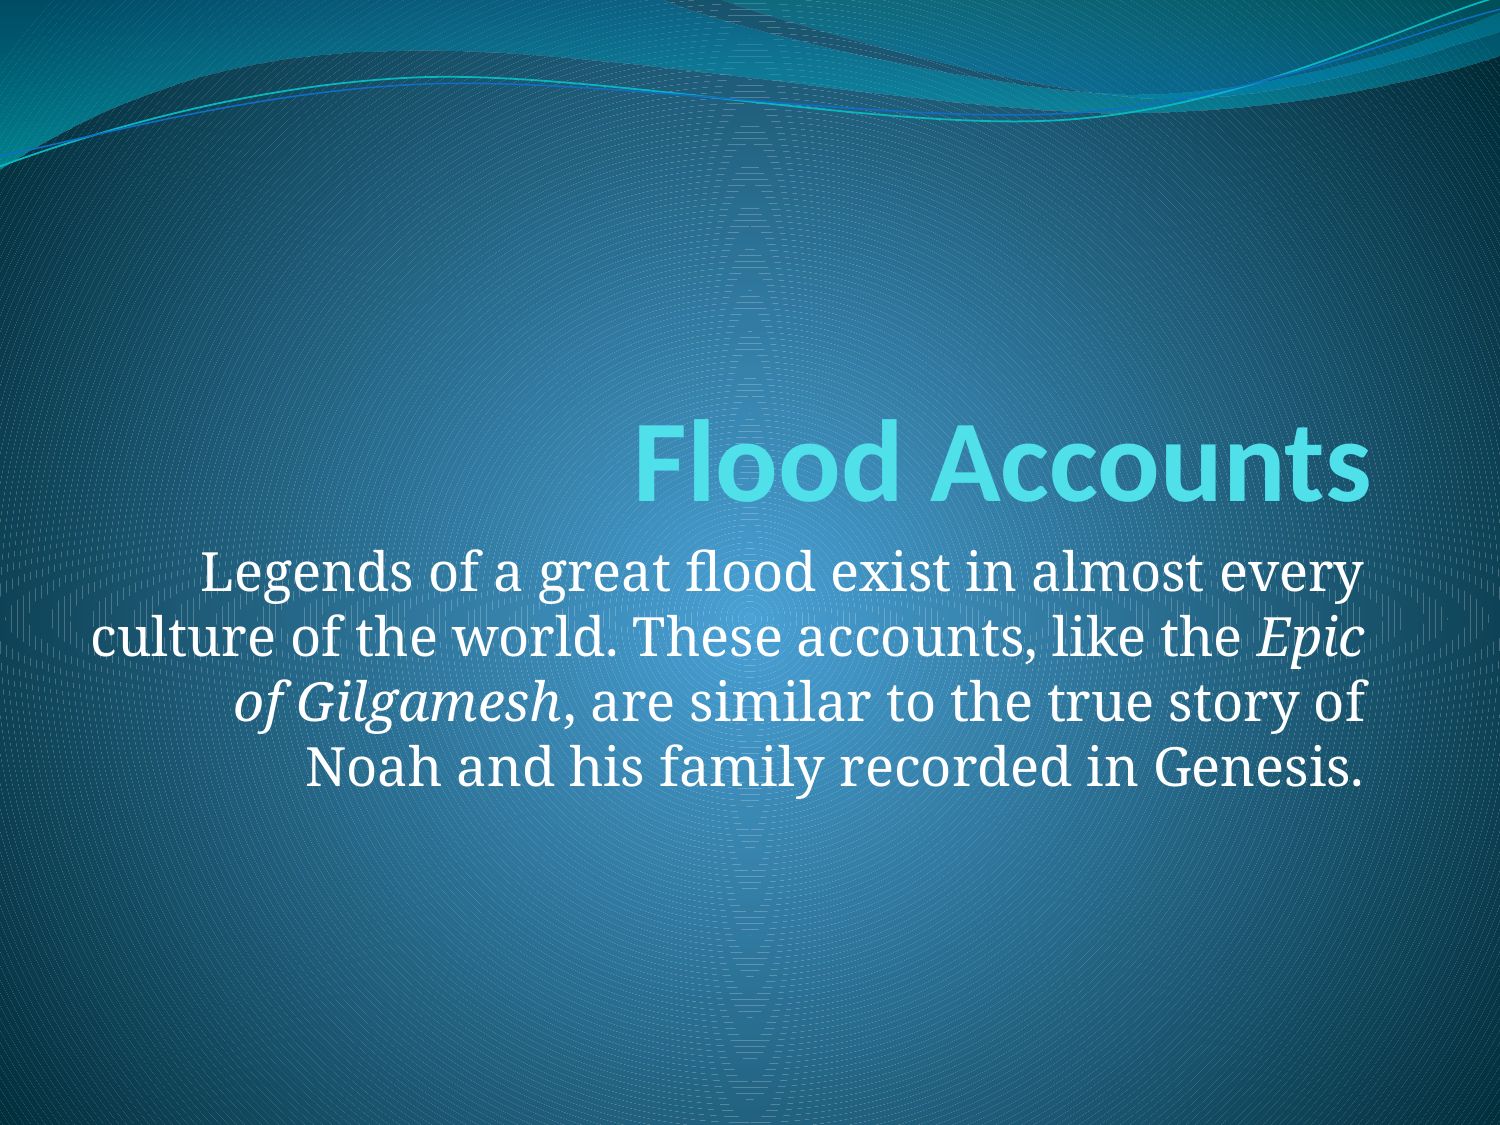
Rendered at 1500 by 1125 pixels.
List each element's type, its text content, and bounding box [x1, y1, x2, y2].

subtitle Legends of a great flood exist in almost every culture of the world. These accounts, like the Epic of Gilgamesh, are similar to the true story of Noah and his family recorded in Genesis. [87, 529, 1376, 818]
title Flood Accounts [87, 224, 1376, 525]
